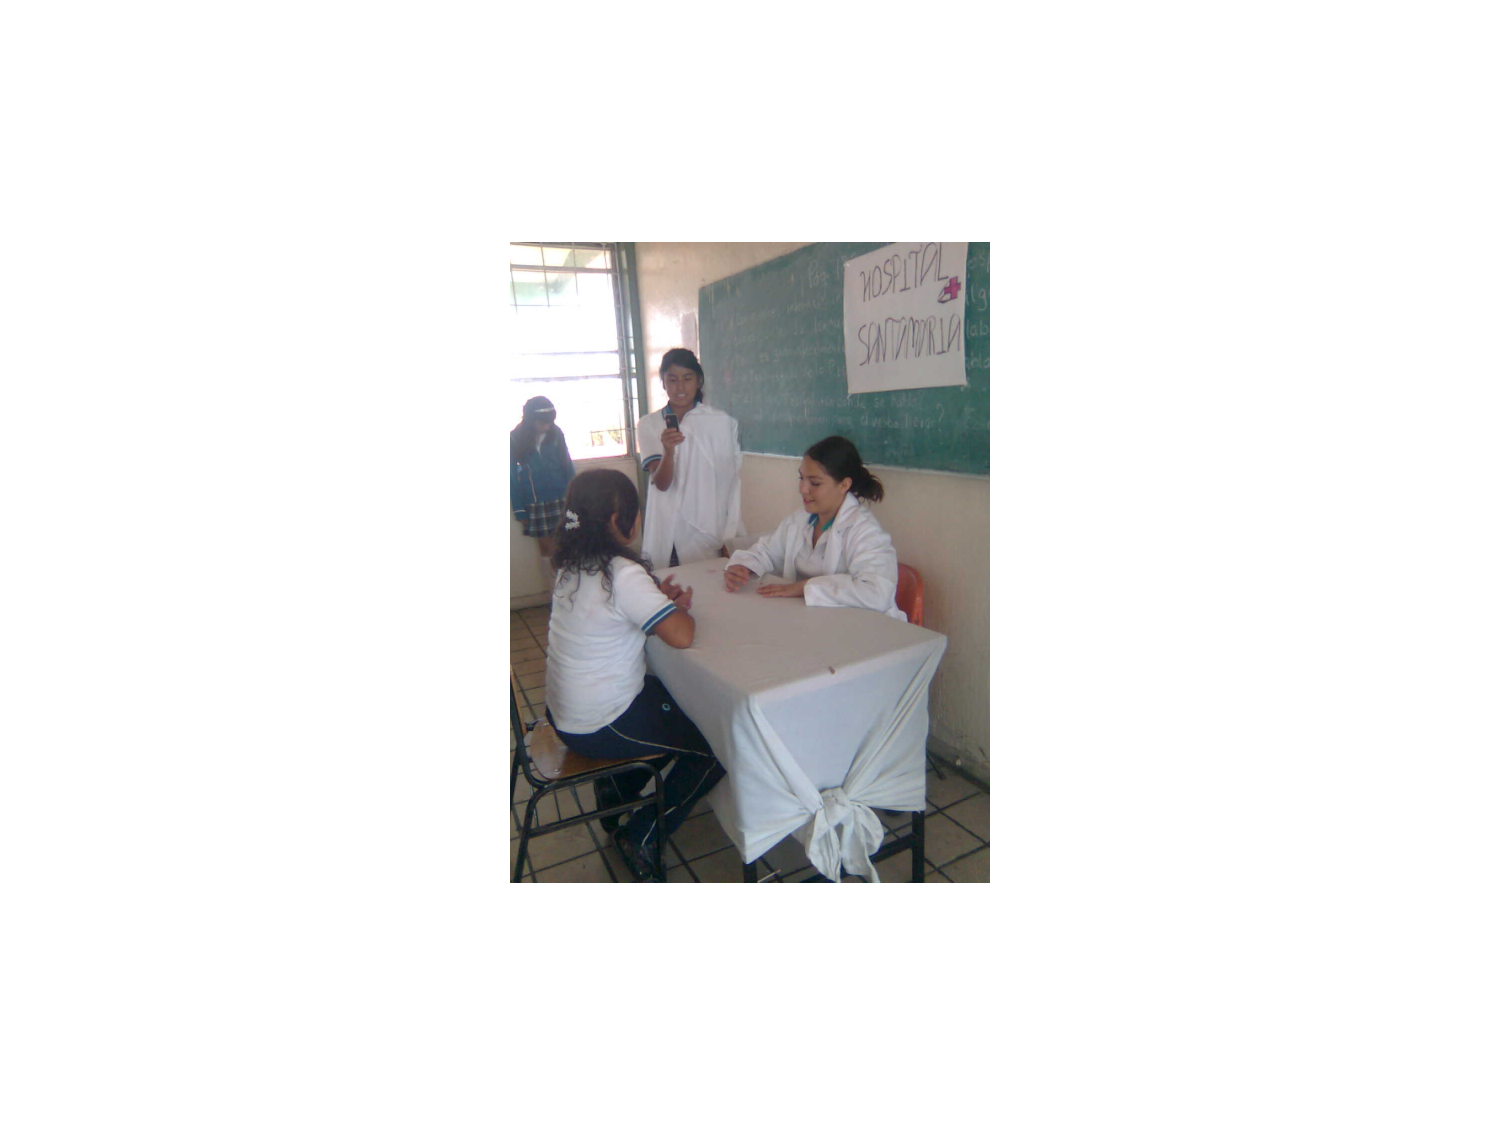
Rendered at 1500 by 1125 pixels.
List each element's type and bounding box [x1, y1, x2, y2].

picture [509, 242, 991, 883]
